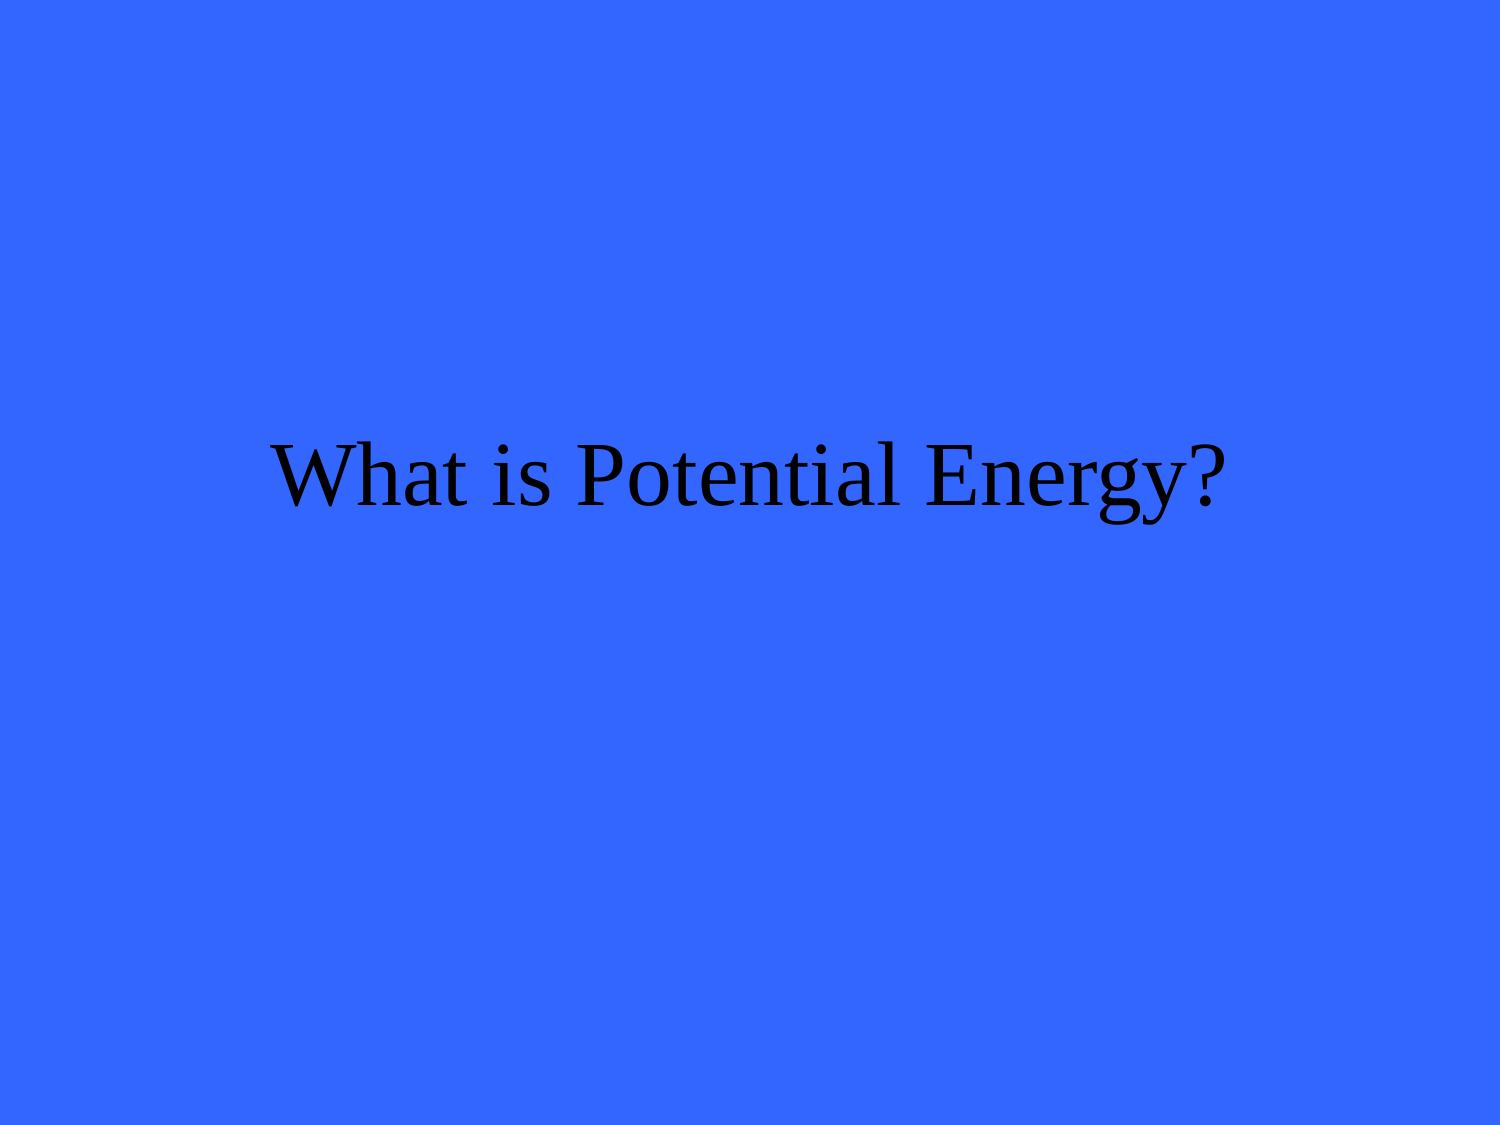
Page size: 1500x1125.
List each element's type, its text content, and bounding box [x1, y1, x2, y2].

title What is Potential Energy? [112, 374, 1388, 563]
